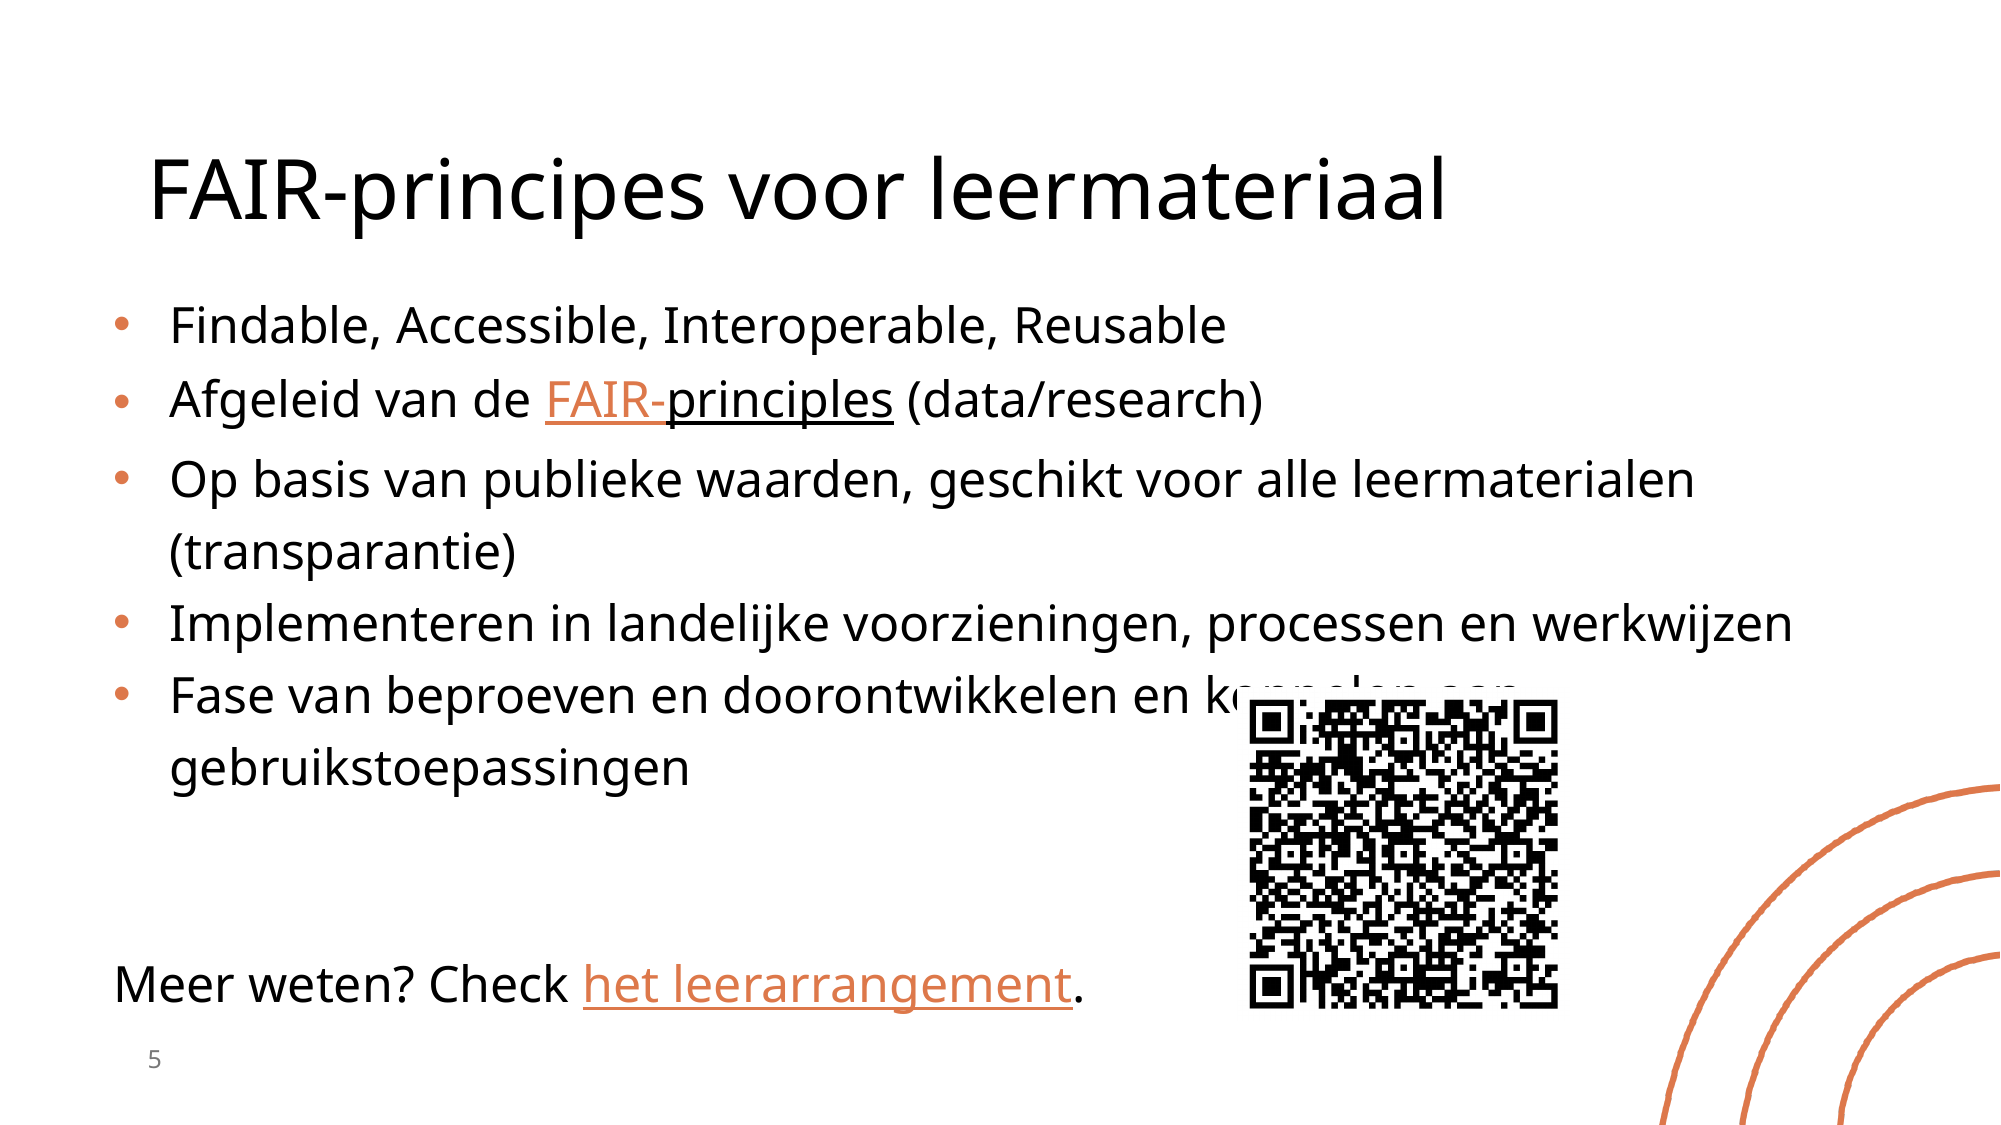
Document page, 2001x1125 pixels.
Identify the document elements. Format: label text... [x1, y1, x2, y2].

picture [1237, 687, 1570, 1021]
picture [1659, 784, 2000, 1125]
list Findable, Accessible, Interoperable, Reusable Afgeleid van de FAIR-principles (data/research) Op basis van publieke waarden, geschikt voor alle leermaterialen (transparantie) Implementeren in landelijke voorzieningen, processen en werkwijzen Fase van beproeven en doorontwikkelen en koppelen aan gebruikstoepassingen Meer weten? Check het leerarrangement. [38, 281, 1983, 1061]
title FAIR-principes voor leermateriaal [147, 147, 1713, 239]
slide_number 5 [147, 1061, 207, 1076]
